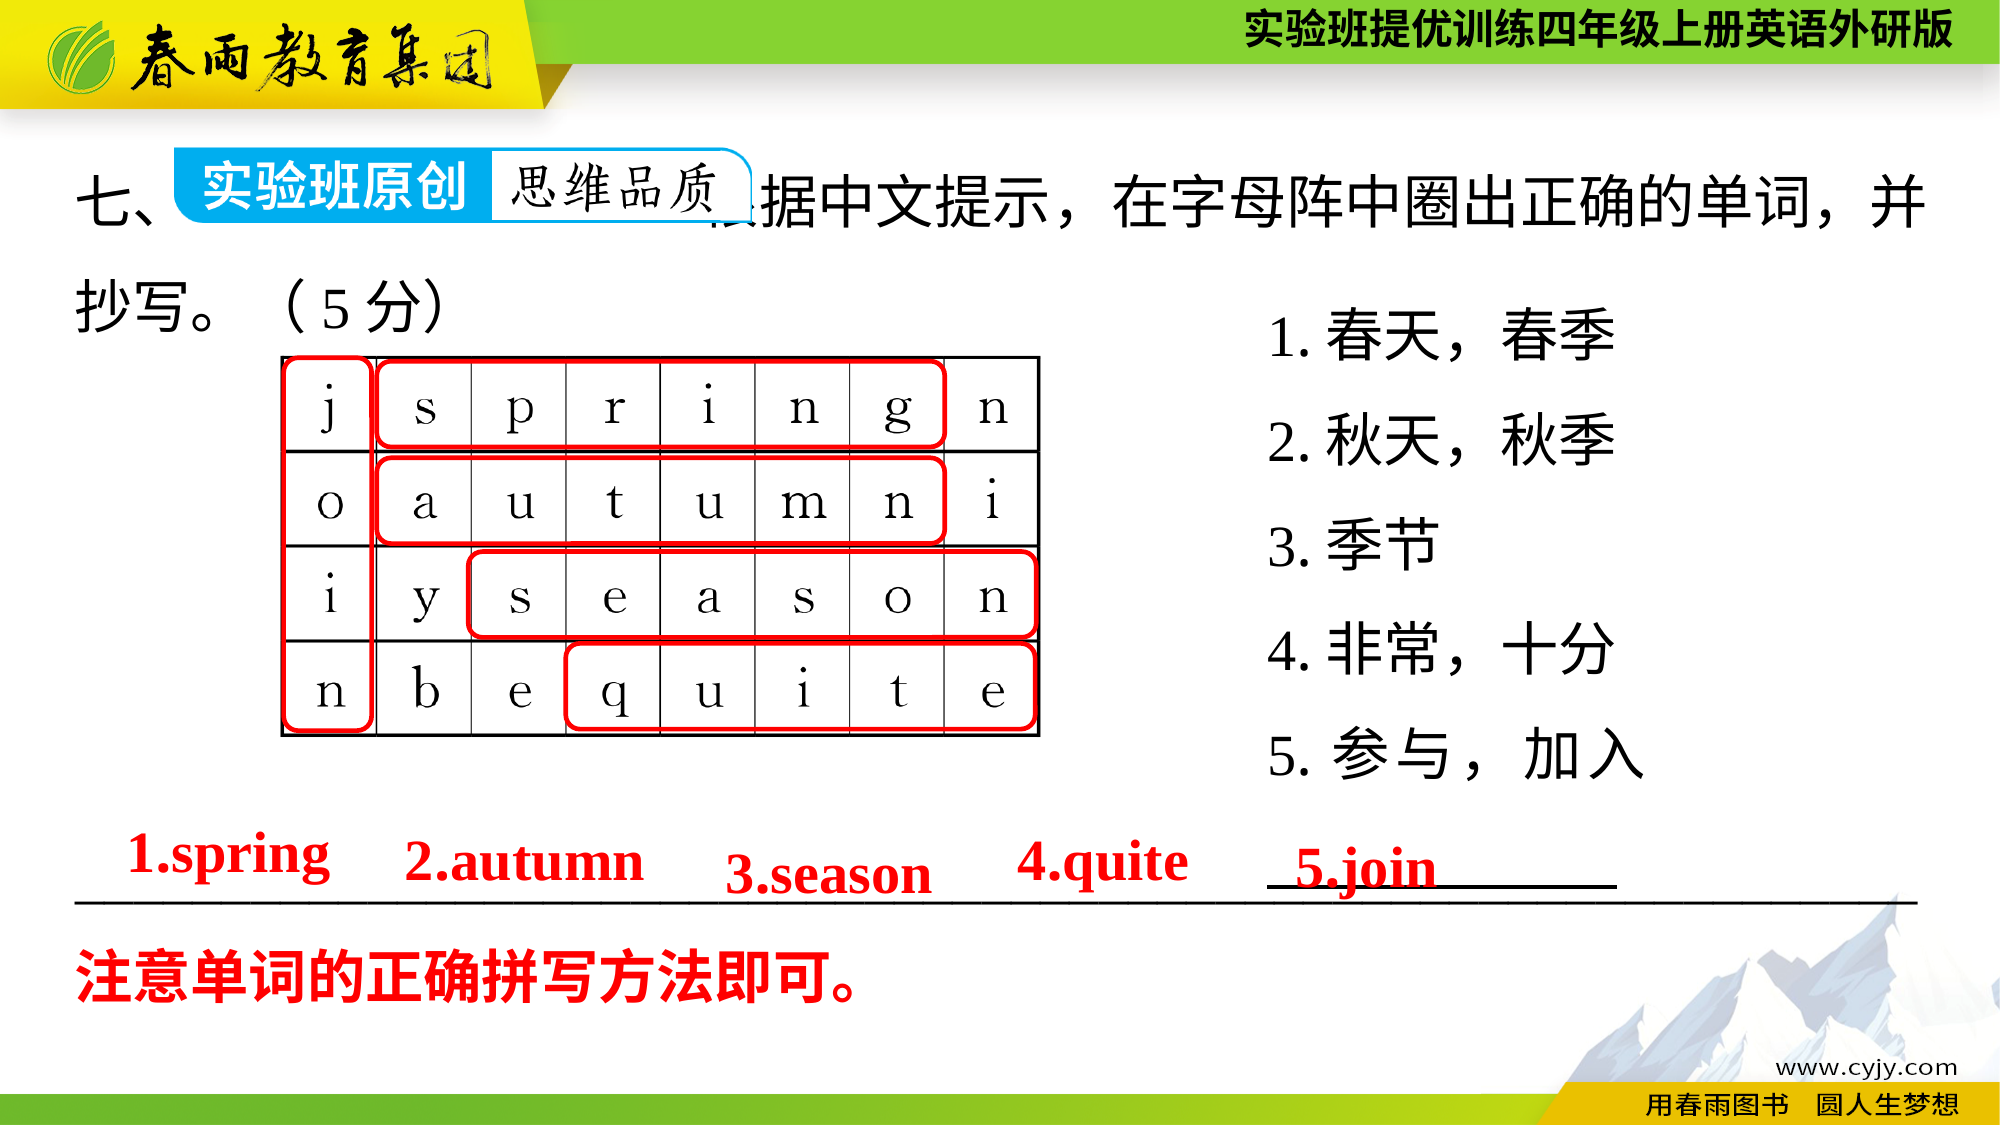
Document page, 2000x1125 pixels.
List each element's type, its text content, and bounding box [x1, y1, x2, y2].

text_box 注意单词的正确拼写方法即可。 [59, 897, 1944, 1018]
text_box _______________________________________________________________ [948, 796, 1280, 897]
text_box 2.autumn [389, 815, 710, 897]
list 七、 根据中文提示，在字母阵中圈出正确的单词，并抄写。（5分） [59, 122, 1944, 350]
text_box _______________________________________________________________ [1454, 796, 1945, 917]
text_box 1.spring [111, 806, 346, 892]
text_box 3.season [710, 792, 948, 897]
text_box 5.join [1280, 786, 1454, 897]
text_box _______________________________________________________________ [60, 796, 710, 897]
text_box 4.quite [1002, 814, 1277, 897]
text_box 1.春天，春季 2.秋天，秋季 3.季节 4.非常，十分 5.参与，加入 [1252, 255, 1662, 796]
picture [0, 0, 2000, 1125]
